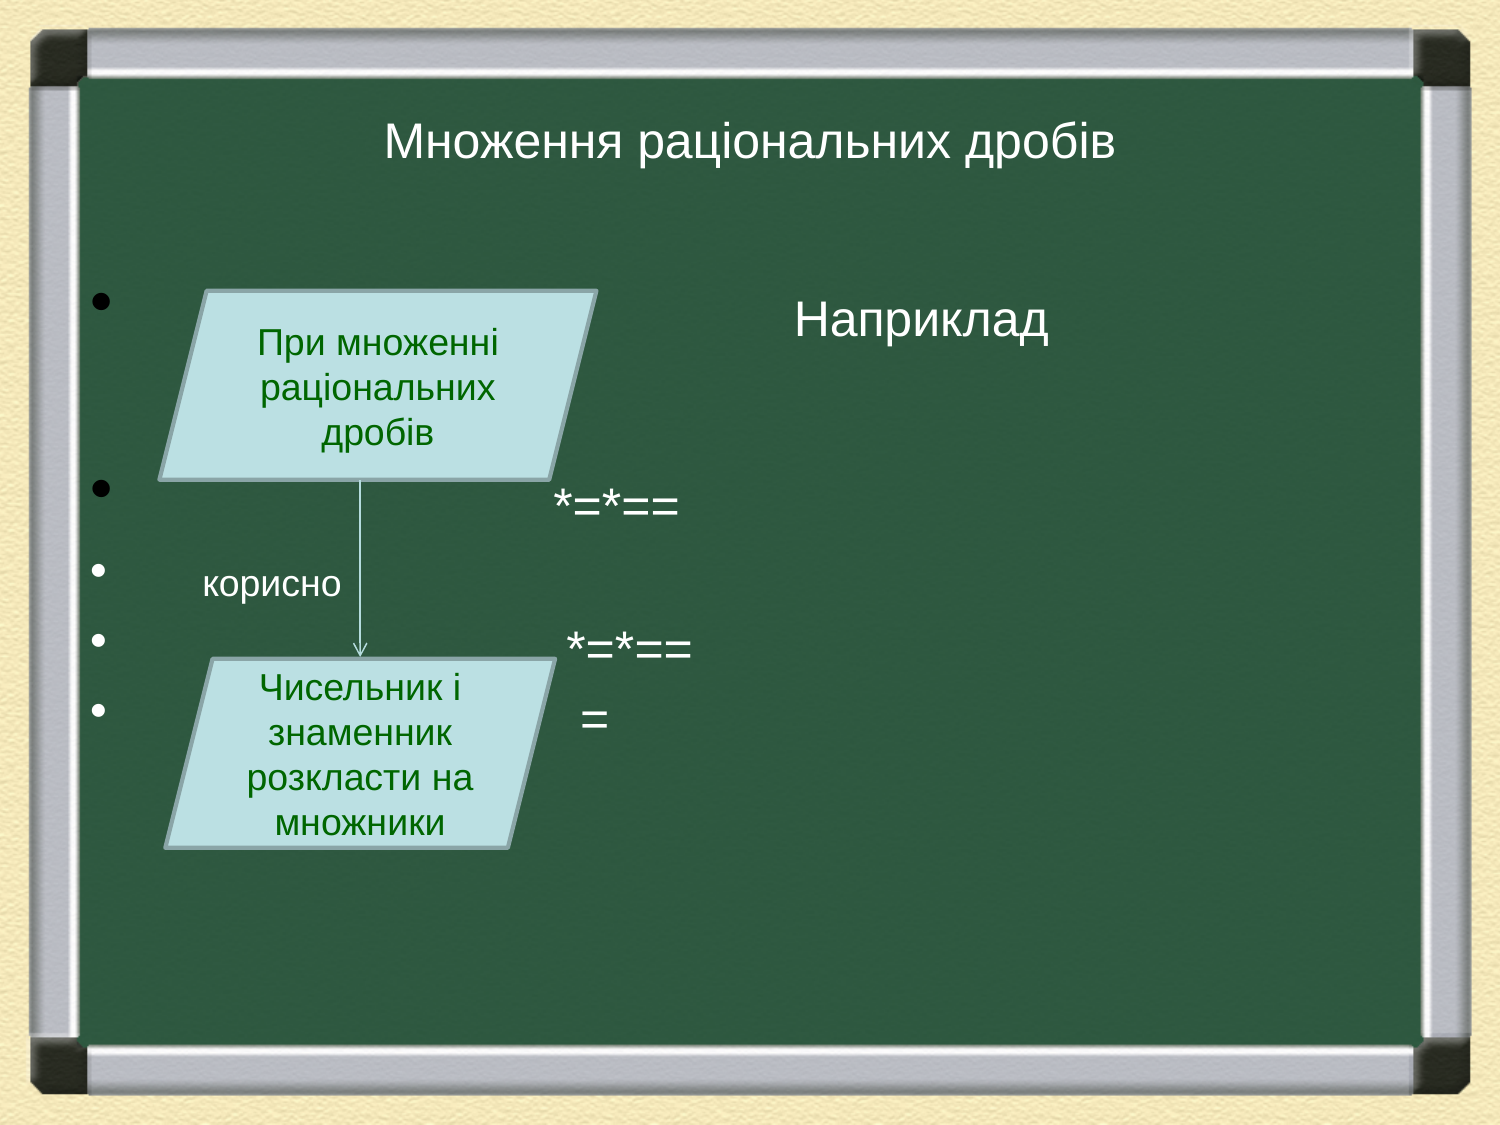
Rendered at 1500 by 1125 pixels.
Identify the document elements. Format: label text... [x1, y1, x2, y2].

text_box При множенні раціональних дробів [157, 288, 599, 482]
title Множення раціональних дробів [74, 44, 1426, 233]
text_box Чисельник і знаменник розкласти на множники [163, 656, 558, 850]
picture [0, 0, 1500, 1125]
